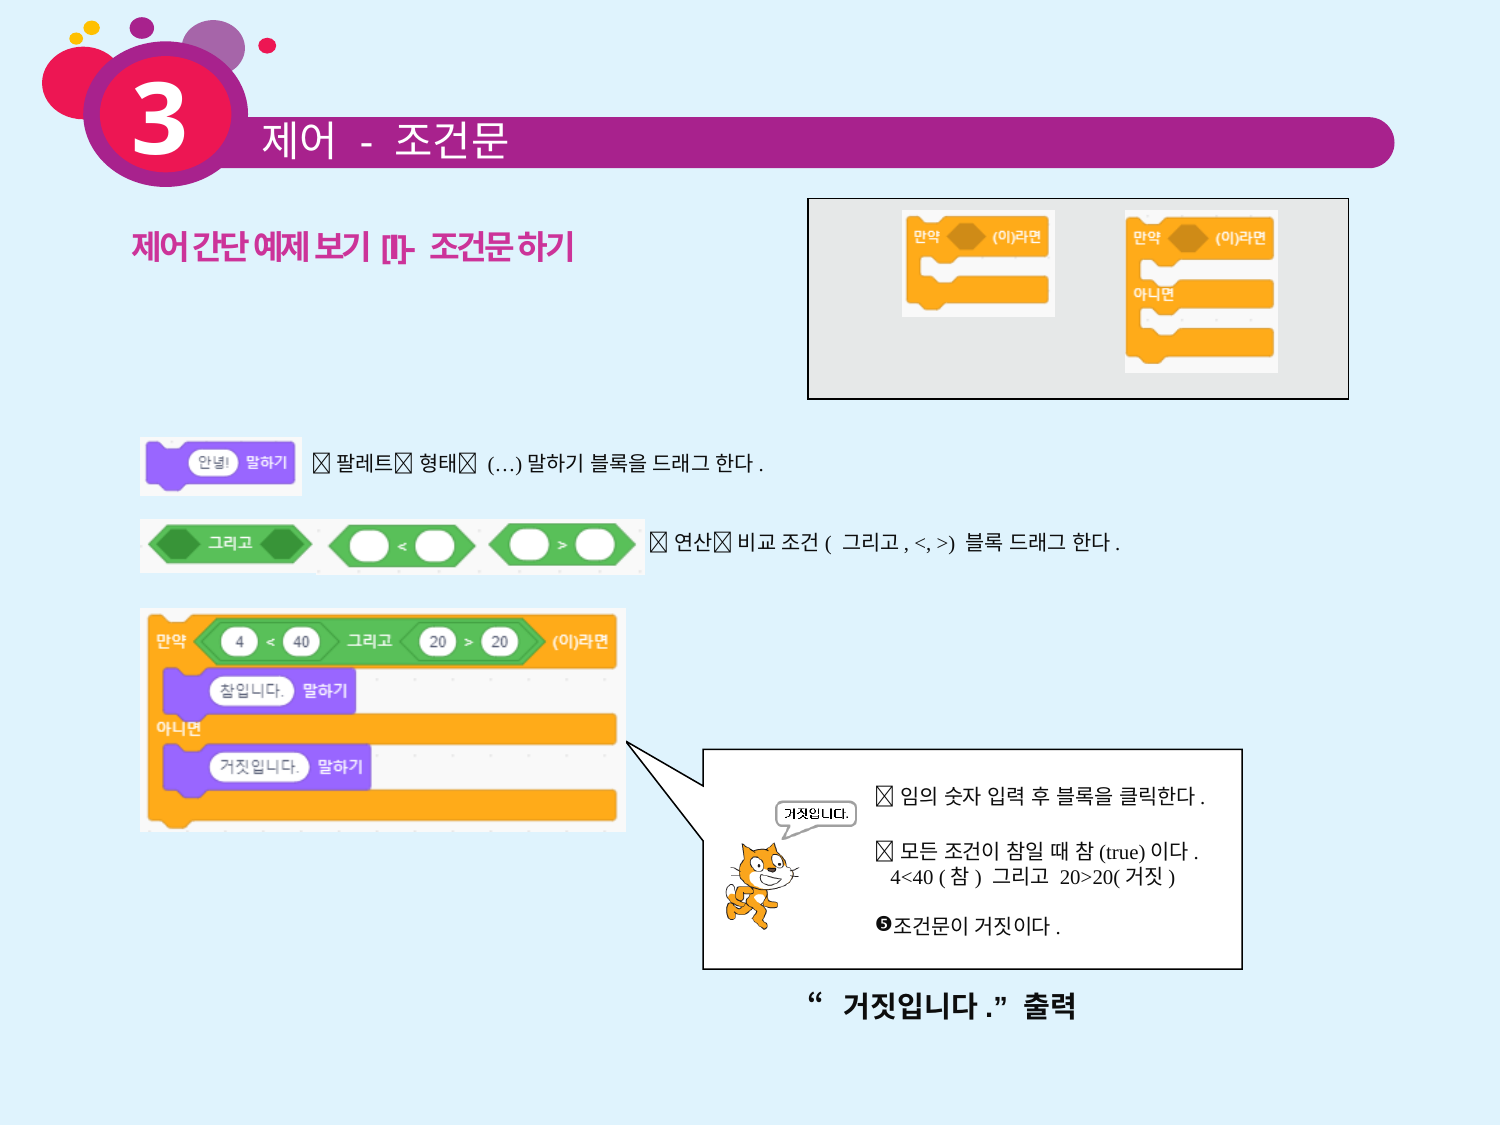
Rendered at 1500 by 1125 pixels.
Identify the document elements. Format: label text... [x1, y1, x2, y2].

text_box “거짓입니다.” 출력 [792, 980, 1125, 1031]
text_box 제어 간단 예제 보기[Ⅰ]- 조건문 하기 [117, 199, 807, 274]
picture [140, 519, 645, 575]
text_box 3 [117, 46, 271, 182]
picture [140, 608, 626, 832]
picture [708, 793, 870, 934]
text_box 제어 - 조건문 [246, 99, 1184, 188]
text_box 임의 숫자 입력 후 블록을 클릭한다. [859, 776, 1260, 817]
picture [808, 199, 1348, 399]
picture [140, 437, 302, 496]
text_box 팔레트 형태 (…)말하기 블록을 드래그 한다. [302, 443, 844, 484]
text_box 모든 조건이 참일 때 참(true)이다. 4<40 (참) 그리고 20>20(거짓) 조건문이 거짓이다. [859, 831, 1235, 946]
text_box 연산 비교 조건( 그리고, <, >) 블록 드래그 한다. [645, 522, 1254, 562]
text_box [626, 740, 1244, 971]
